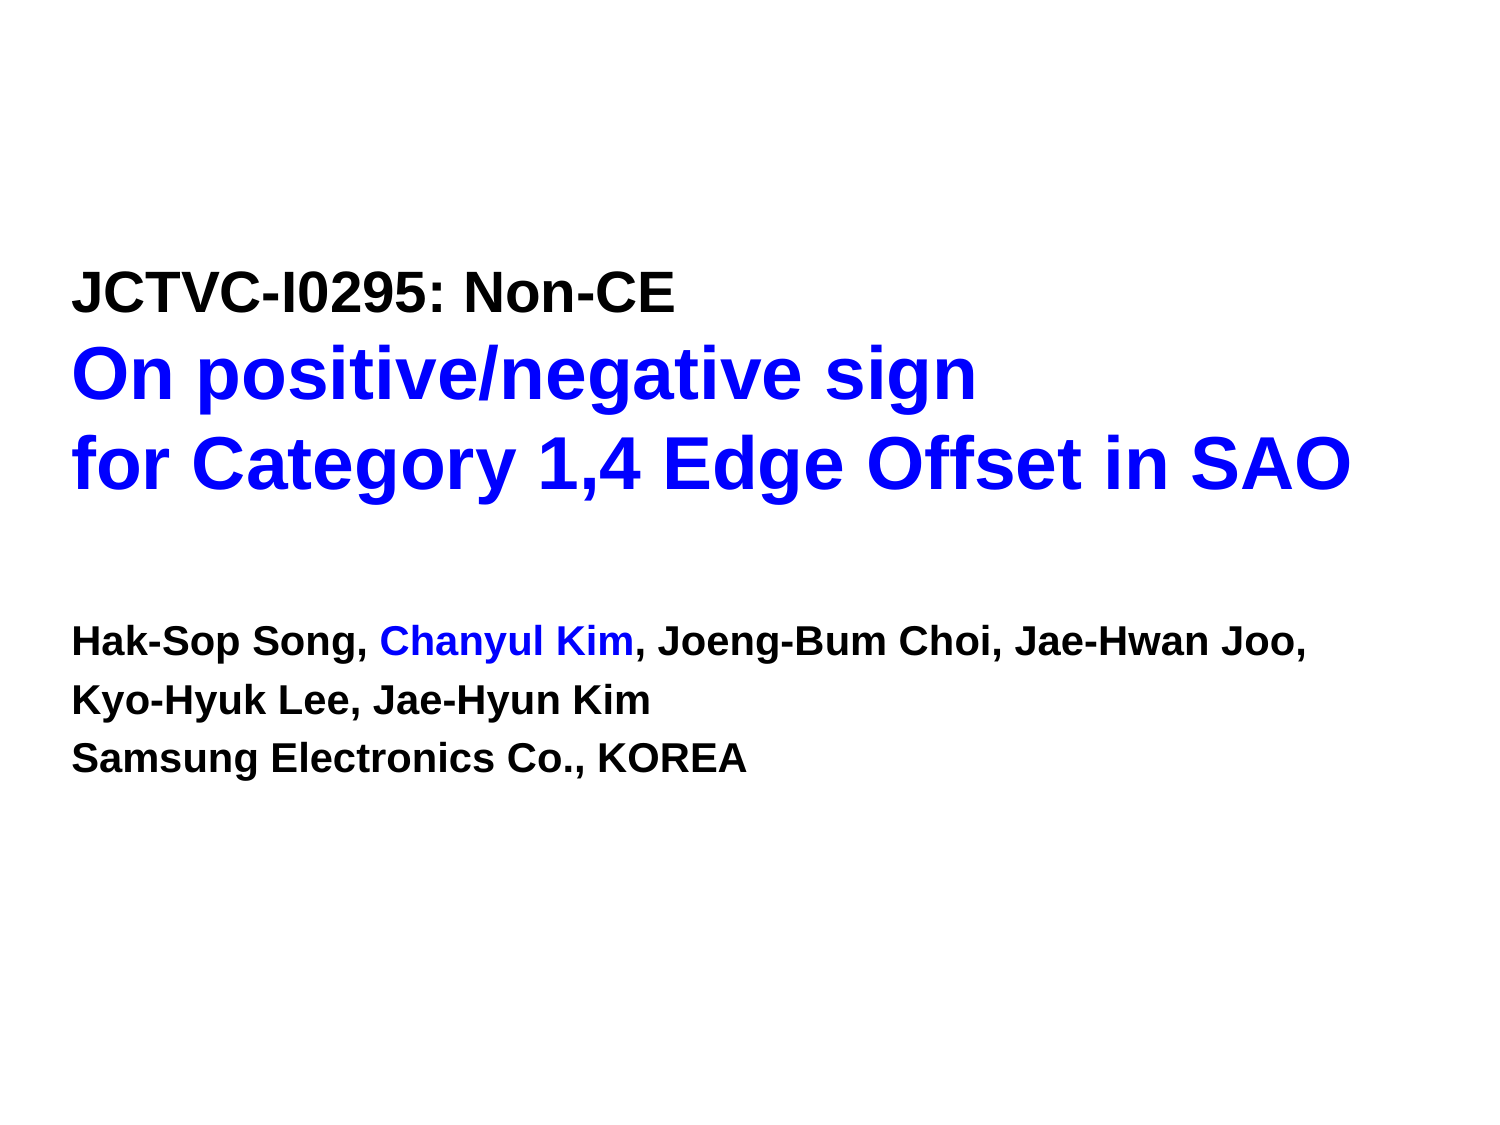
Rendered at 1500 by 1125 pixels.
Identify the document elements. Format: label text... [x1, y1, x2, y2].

text_box Hak-Sop Song, Chanyul Kim, Joeng-Bum Choi, Jae-Hwan Joo, Kyo-Hyuk Lee, Jae-Hyun Kim Samsung Electronics Co., KOREA [56, 606, 1444, 851]
text_box JCTVC-I0295: Non-CE On positive/negative sign for Category 1,4 Edge Offset in SAO [56, 199, 1444, 560]
